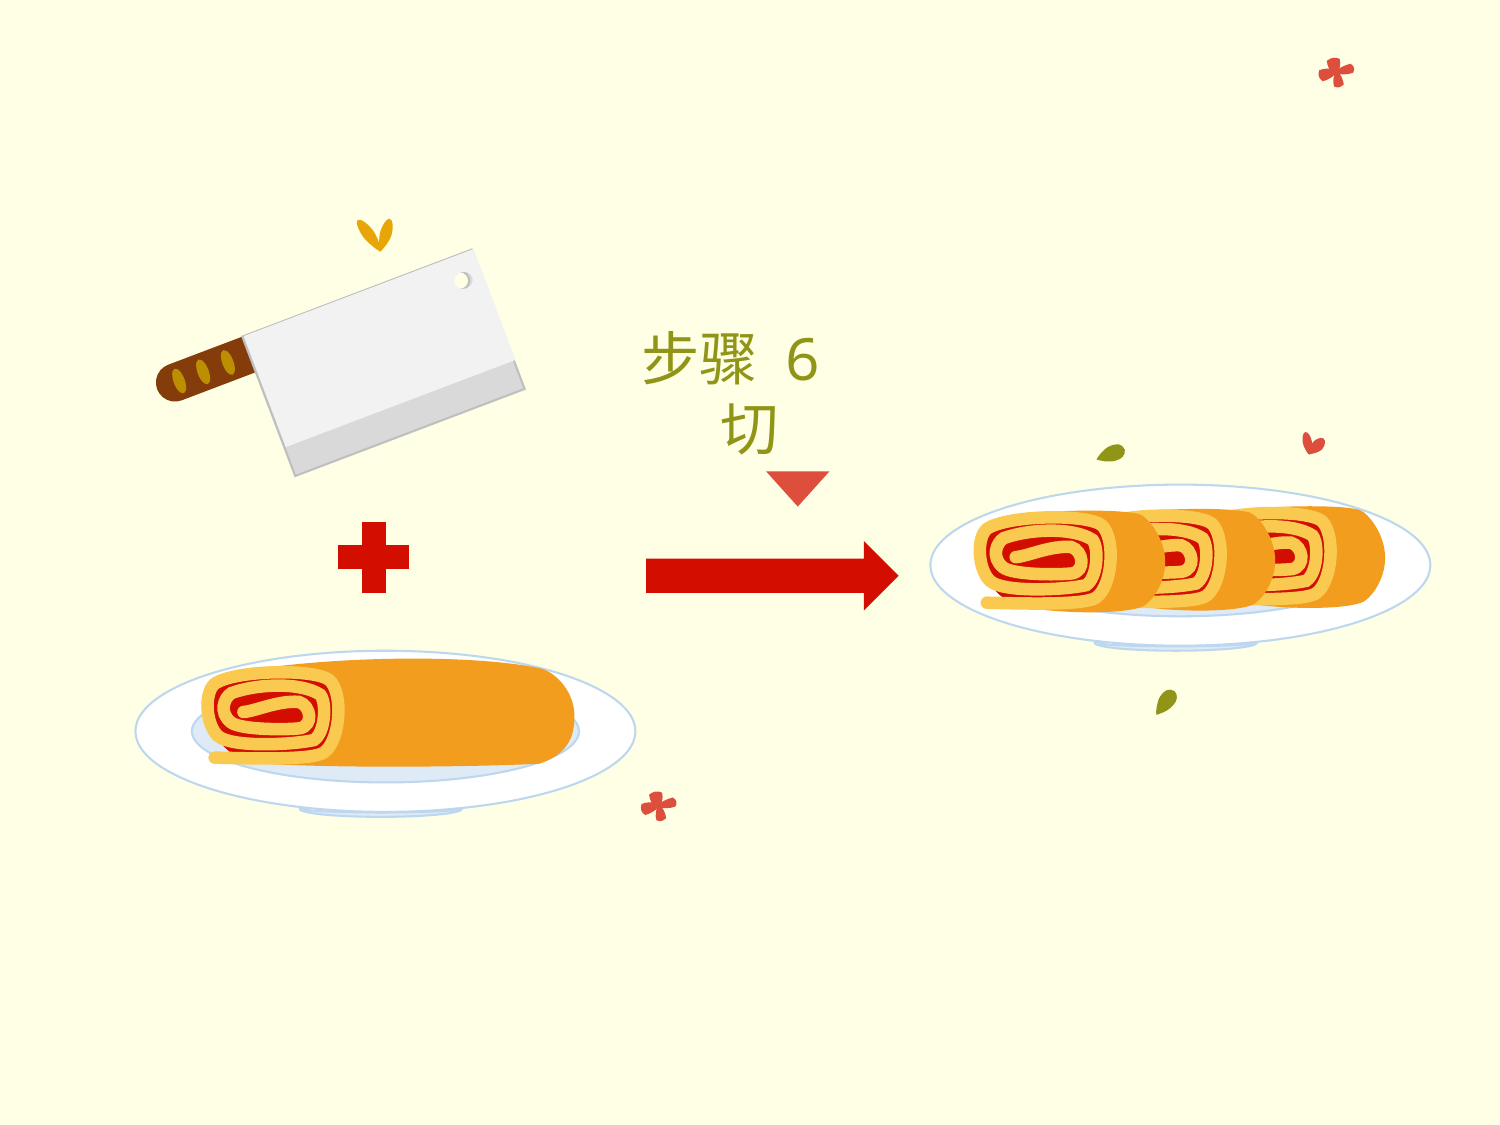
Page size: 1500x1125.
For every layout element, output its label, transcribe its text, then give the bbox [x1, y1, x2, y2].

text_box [1321, 54, 1352, 91]
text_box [135, 650, 636, 817]
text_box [353, 211, 394, 246]
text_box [1199, 506, 1386, 608]
text_box [763, 470, 832, 509]
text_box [979, 510, 1166, 613]
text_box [1300, 430, 1326, 452]
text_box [207, 658, 575, 767]
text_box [643, 788, 674, 824]
text_box [338, 553, 409, 593]
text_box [1089, 508, 1276, 611]
text_box [646, 540, 899, 611]
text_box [263, 207, 413, 553]
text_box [930, 484, 1431, 651]
text_box [1095, 443, 1126, 463]
text_box 步骤 6 切 [626, 314, 844, 470]
text_box [1155, 688, 1178, 717]
